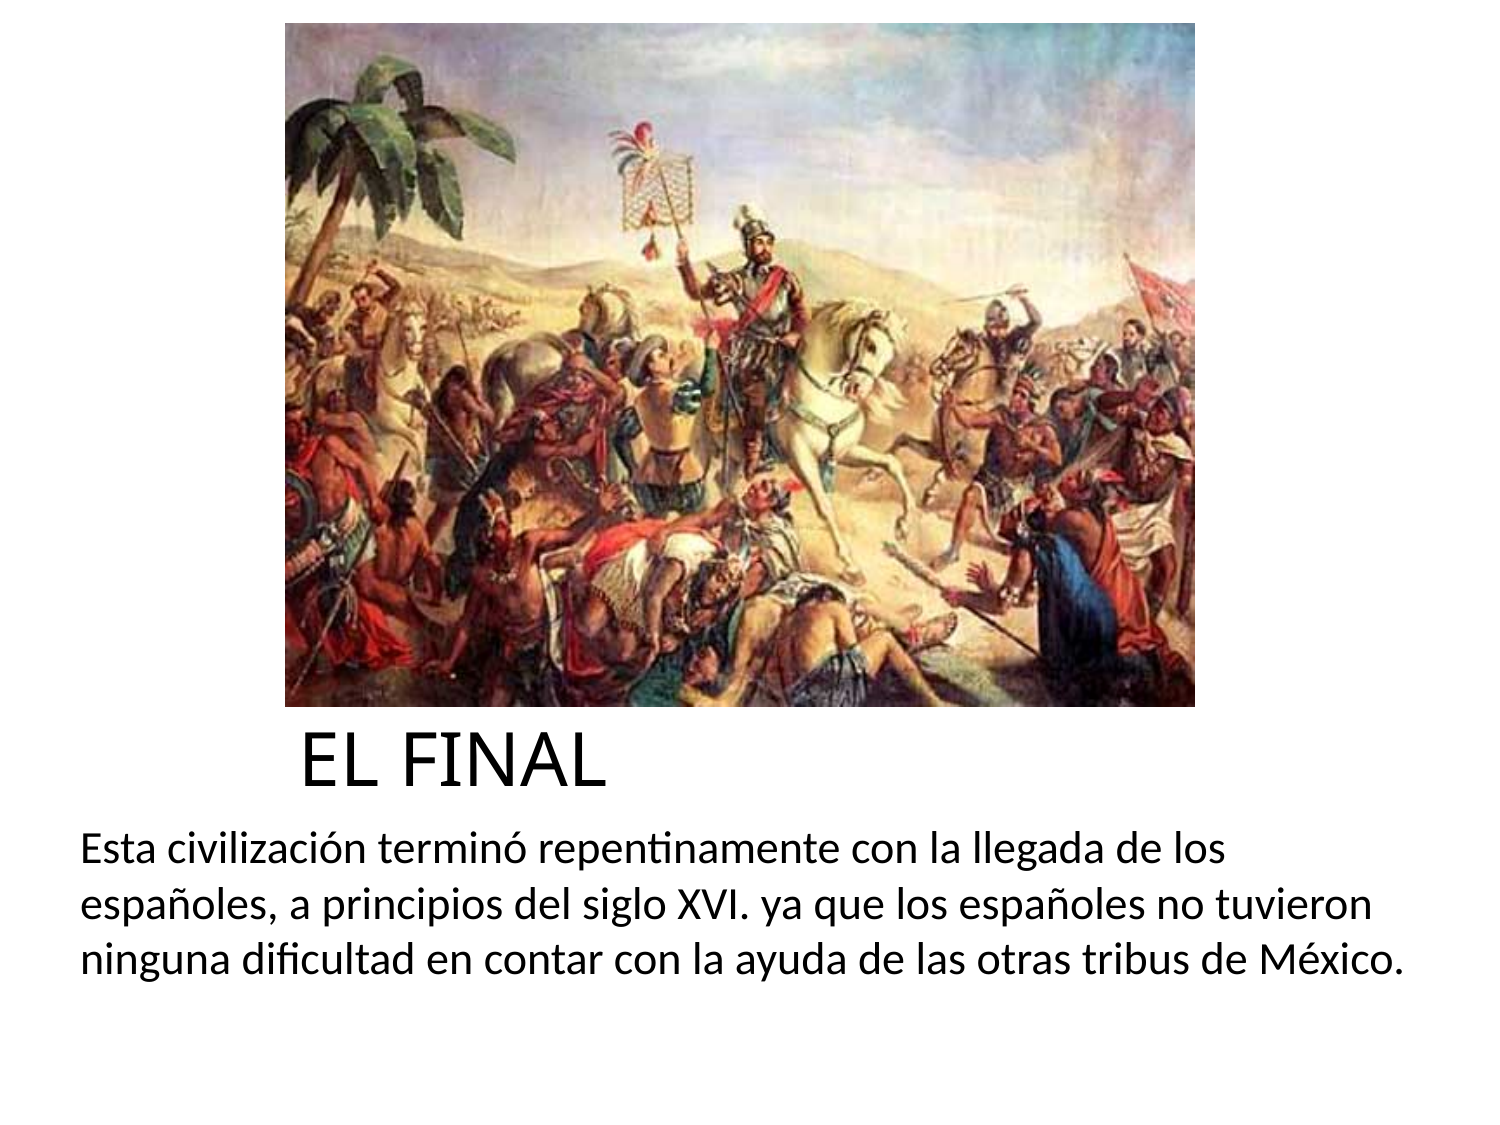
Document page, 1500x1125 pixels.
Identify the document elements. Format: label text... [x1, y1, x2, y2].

title EL FINAL [283, 716, 1184, 809]
picture [285, 23, 1196, 707]
list Esta civilización terminó repentinamente con la llegada de los españoles, a principios del siglo XVI. ya que los españoles no tuvieron ninguna dificultad en contar con la ayuda de las otras tribus de México. [64, 810, 1436, 1047]
